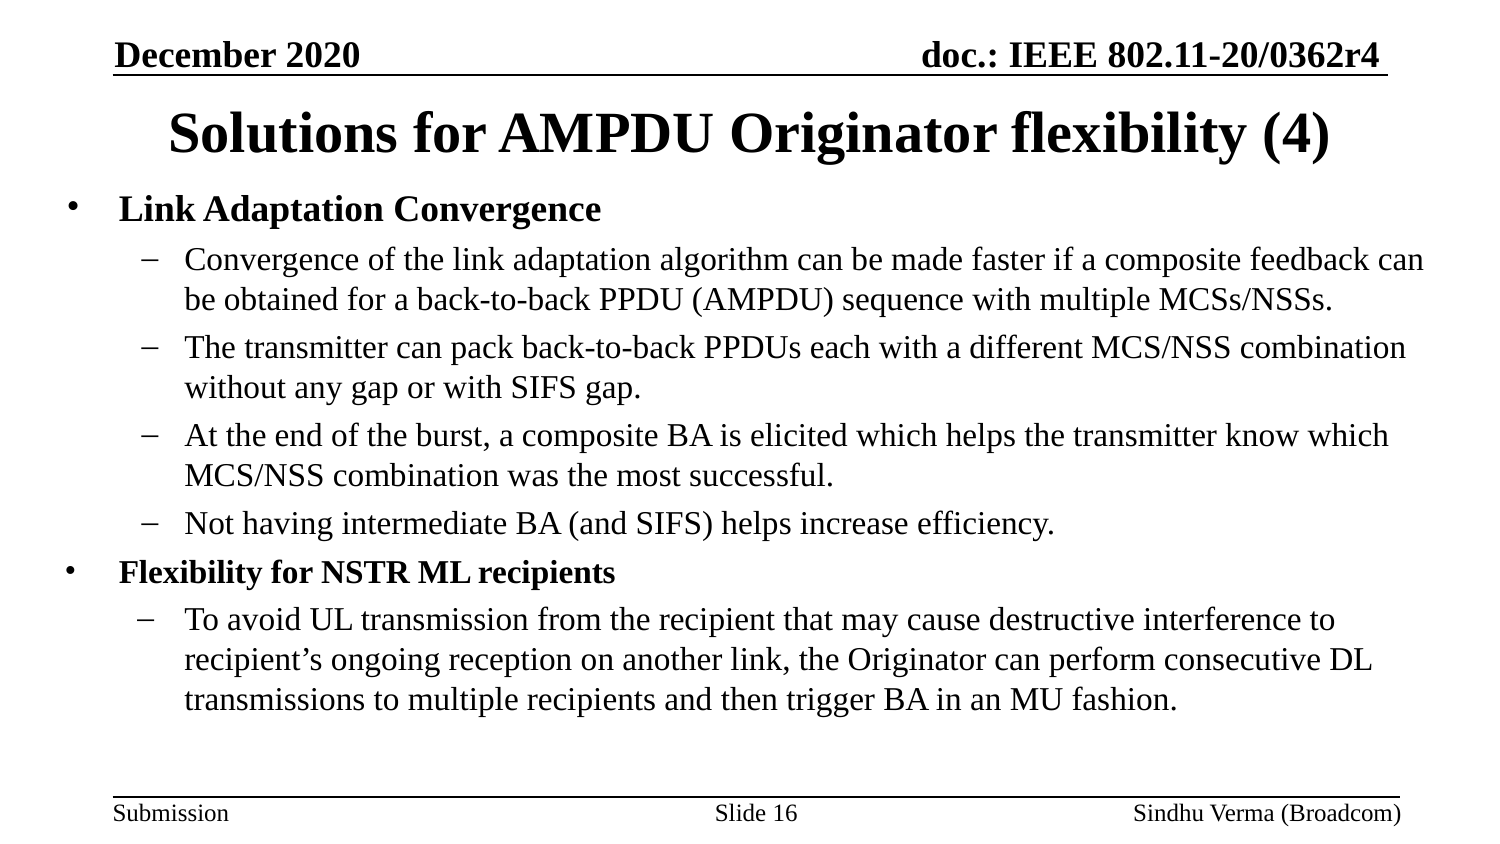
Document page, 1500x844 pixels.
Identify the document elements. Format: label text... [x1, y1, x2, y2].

footer Sindhu Verma (Broadcom) [1087, 796, 1402, 820]
list Link Adaptation Convergence Convergence of the link adaptation algorithm can be made faster if a composite feedback can be obtained for a back-to-back PPDU (AMPDU) sequence with multiple MCSs/NSSs. The transmitter can pack back-to-back PPDUs each with a different MCS/NSS combination without any gap or with SIFS gap. At the end of the burst, a composite BA is elicited which helps the transmitter know which MCS/NSS combination was the most successful. Not having intermediate BA (and SIFS) helps increase efficiency. Flexibility for NSTR ML recipients To avoid UL transmission from the recipient that may cause destructive interference to recipient’s ongoing reception on another link, the Originator can perform consecutive DL transmissions to multiple recipients and then trigger BA in an MU fashion. [47, 176, 1463, 785]
slide_number Slide 16 [712, 796, 800, 820]
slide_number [114, 40, 368, 71]
title Solutions for AMPDU Originator flexibility (4) [112, 71, 1388, 188]
